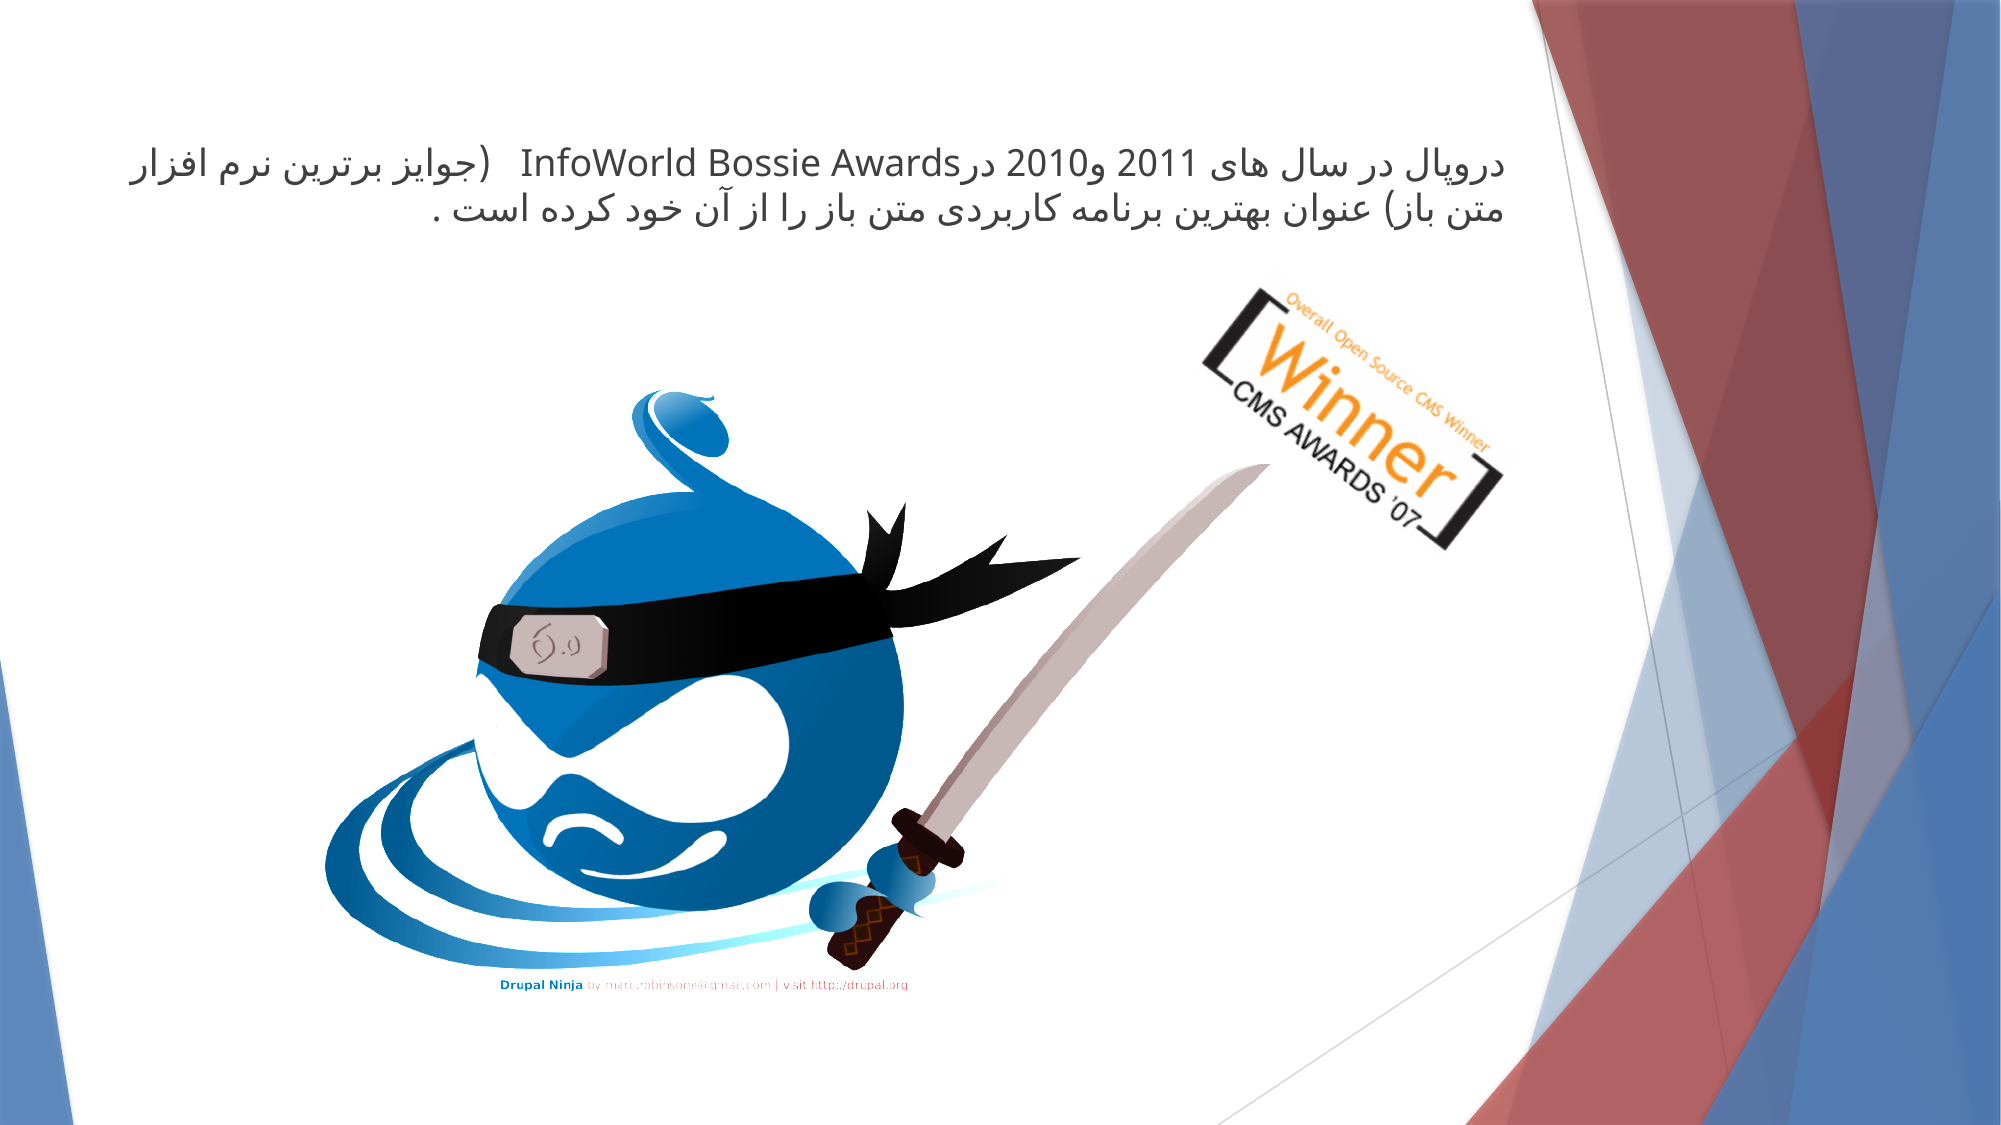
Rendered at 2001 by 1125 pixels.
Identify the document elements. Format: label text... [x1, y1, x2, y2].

picture [324, 266, 1521, 992]
list دروپال در سال های 2011 و2010 درInfoWorld Bossie Awards (جوایز برترین نرم افزار متن باز) عنوان بهترین برنامه کاربردی متن باز را از آن خود کرده است . [111, 130, 1522, 992]
